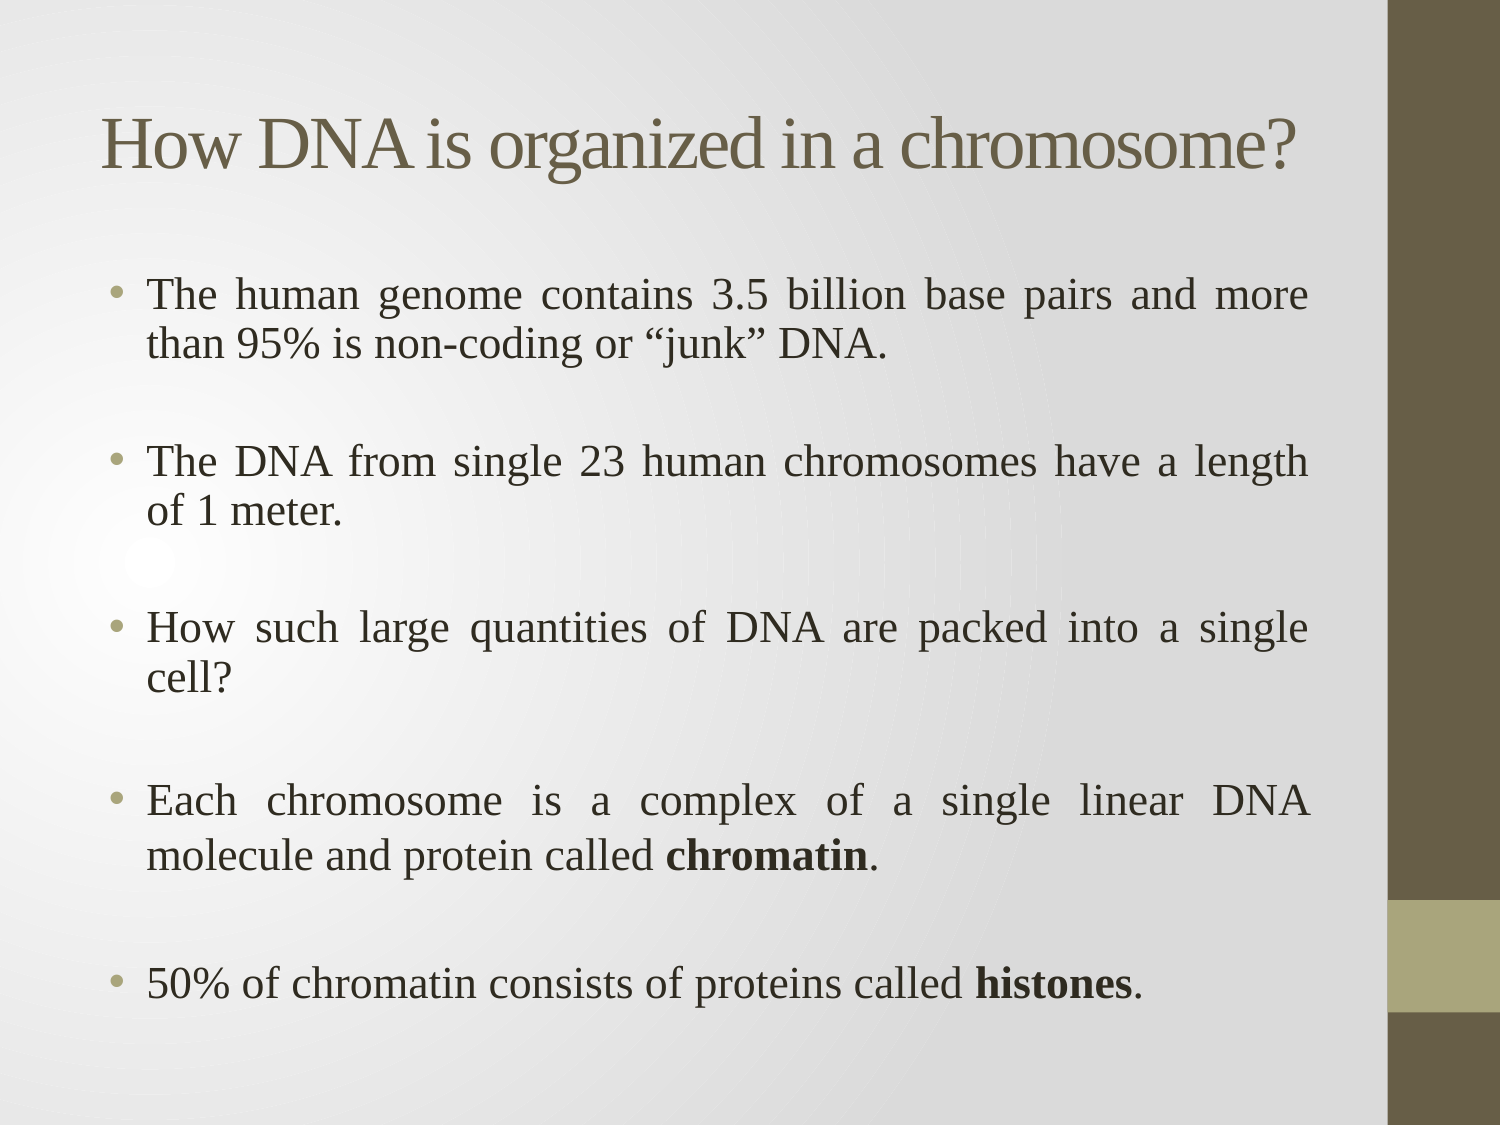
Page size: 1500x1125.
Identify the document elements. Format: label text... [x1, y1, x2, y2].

list The human genome contains 3.5 billion base pairs and more than 95% is non-coding or “junk” DNA. The DNA from single 23 human chromosomes have a length of 1 meter. How such large quantities of DNA are packed into a single cell? Each chromosome is a complex of a single linear DNA molecule and protein called chromatin. 50% of chromatin consists of proteins called histones. [75, 262, 1325, 1050]
title How DNA is organized in a chromosome? [75, 45, 1325, 233]
